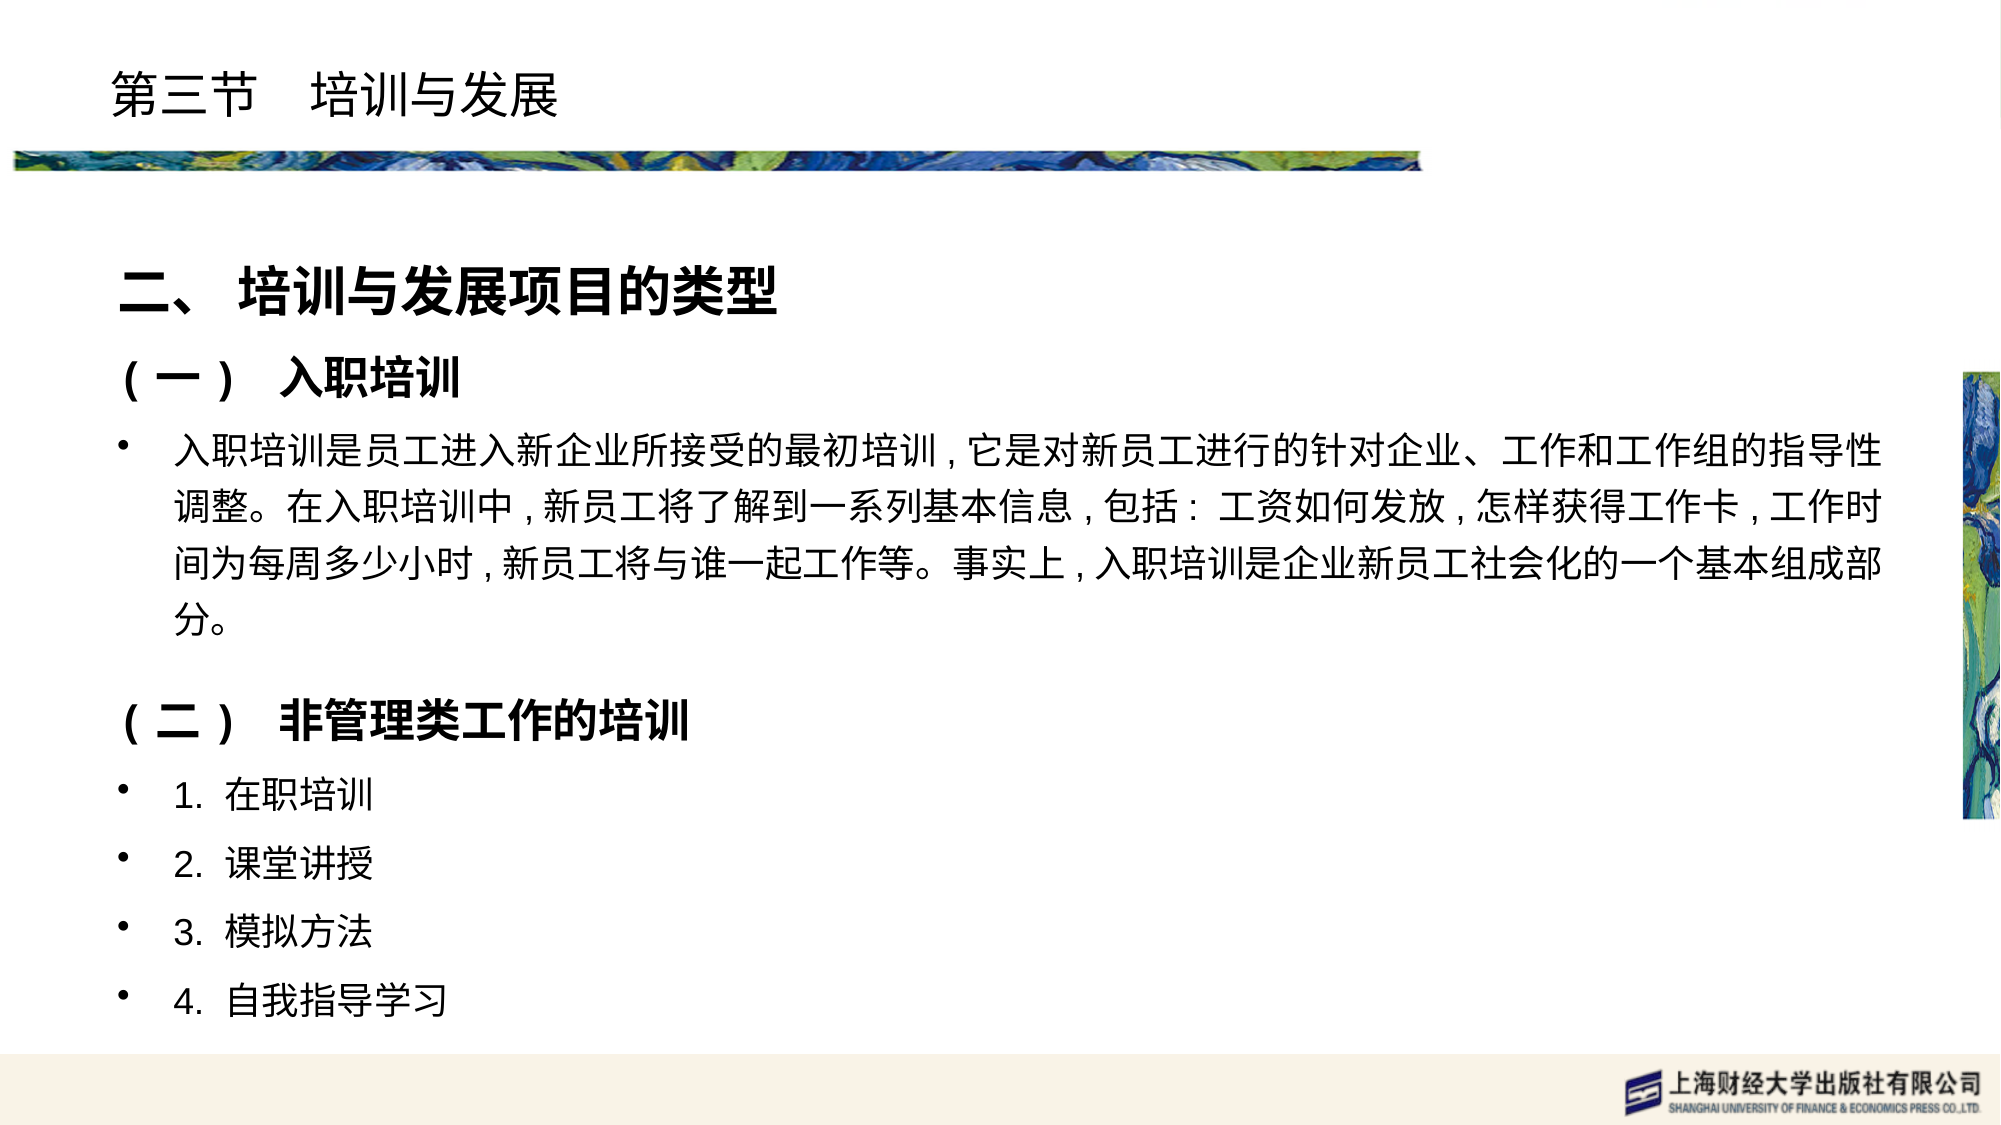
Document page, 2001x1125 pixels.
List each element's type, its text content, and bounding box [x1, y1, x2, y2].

picture [0, 0, 2001, 1125]
list 二、 培训与发展项目的类型 (一) 入职培训 入职培训是员工进入新企业所接受的最初培训,它是对新员工进行的针对企业、工作和工作组的指导性调整。在入职培训中,新员工将了解到一系列基本信息,包括: 工资如何发放,怎样获得工作卡,工作时间为每周多少小时,新员工将与谁一起工作等。事实上,入职培训是企业新员工社会化的一个基本组成部分。 (二) 非管理类工作的培训 1. 在职培训 2. 课堂讲授 3. 模拟方法 4. 自我指导学习 [102, 233, 1898, 1032]
title 第三节 培训与发展 [94, 42, 1451, 146]
